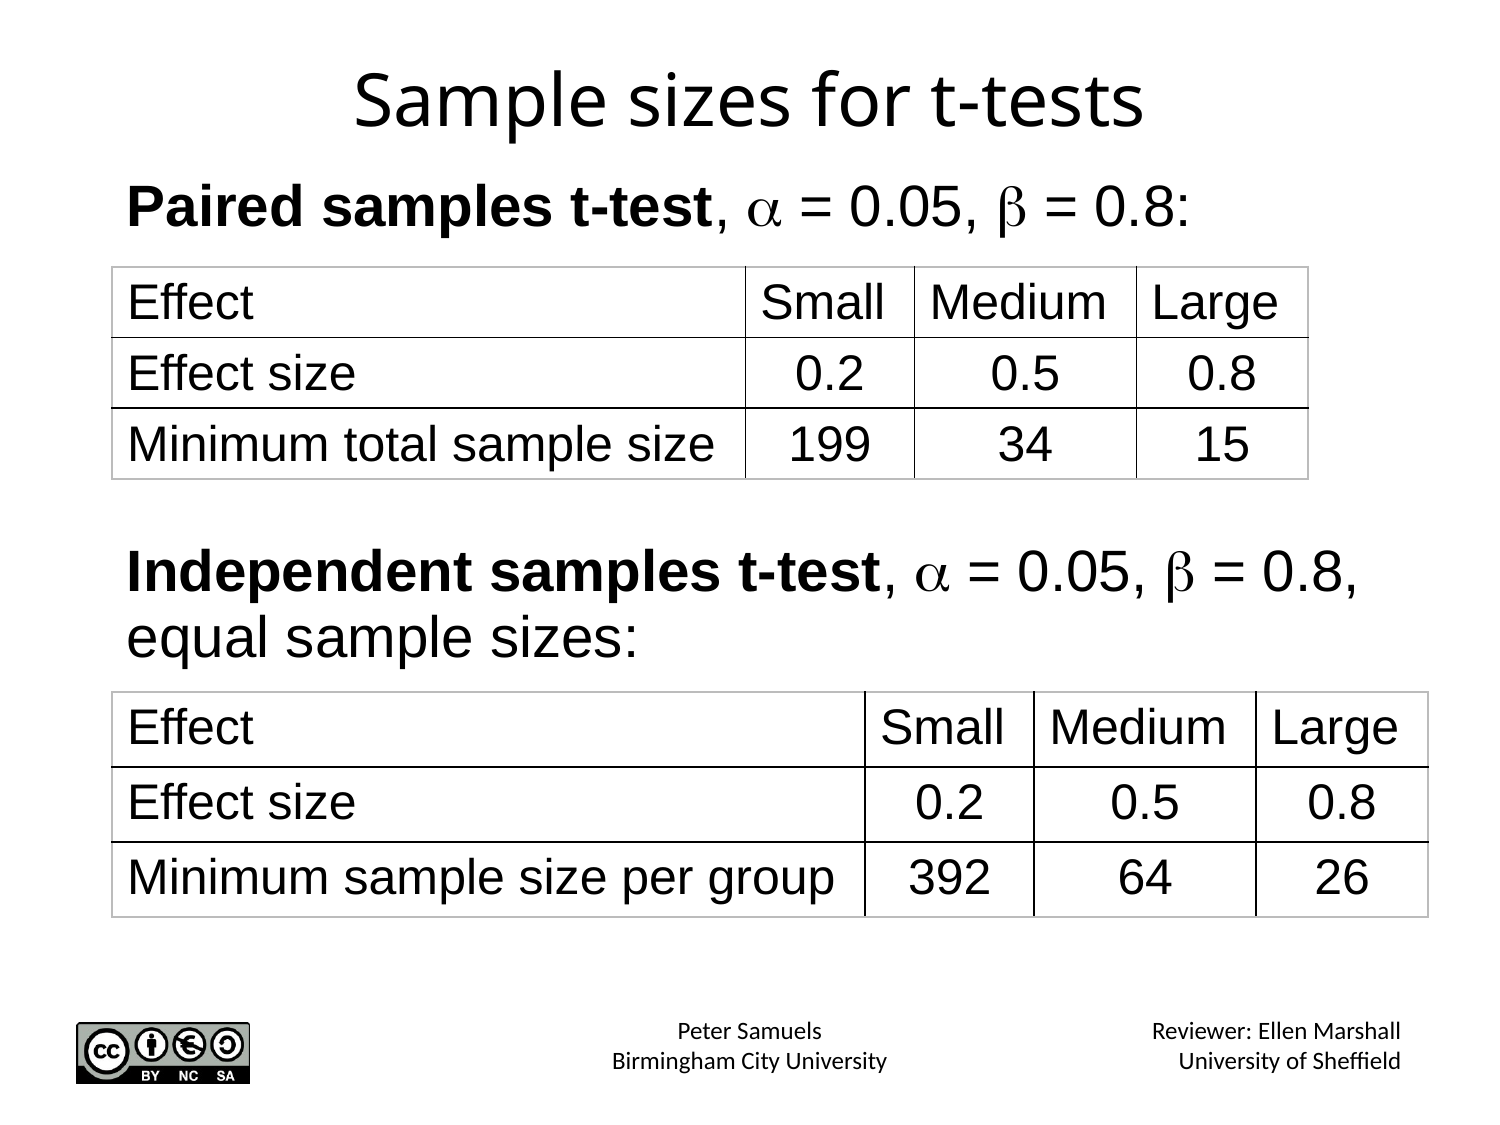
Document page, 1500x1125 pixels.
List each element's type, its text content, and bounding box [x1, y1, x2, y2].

table_header Large [1257, 693, 1427, 766]
table_cell Effect size [113, 768, 864, 841]
text_box Reviewer: Ellen Marshall University of Sheffield [1038, 1007, 1417, 1083]
table_header Small [746, 268, 914, 337]
table_cell 64 [1035, 843, 1255, 916]
table_cell 26 [1257, 843, 1427, 916]
table_cell Effect size [113, 338, 745, 407]
table_header Medium [1035, 693, 1255, 766]
table_cell 0.2 [746, 338, 914, 407]
text_box Paired samples t-test,  = 0.05,  = 0.8: [112, 160, 1341, 246]
table_header Large [1137, 268, 1307, 337]
table_header Effect [113, 693, 864, 766]
table_cell 34 [915, 409, 1136, 478]
table_cell 199 [746, 409, 914, 478]
table_cell 0.5 [1035, 768, 1255, 841]
table_cell 0.5 [915, 338, 1136, 407]
table_cell 0.2 [866, 768, 1033, 841]
table_cell 392 [866, 843, 1033, 916]
text_box Independent samples t-test,  = 0.05,  = 0.8, equal sample sizes: [112, 530, 1388, 679]
table_cell Minimum total sample size [113, 409, 745, 478]
table_header Effect [113, 268, 745, 337]
table_cell 0.8 [1137, 338, 1307, 407]
title Sample sizes for t-tests [75, 45, 1425, 149]
table_cell Minimum sample size per group [113, 843, 864, 916]
table_cell 0.8 [1257, 768, 1427, 841]
text_box Peter Samuels Birmingham City University [549, 1007, 951, 1083]
picture [76, 1022, 251, 1084]
table_cell 15 [1137, 409, 1307, 478]
table_header Small [866, 693, 1033, 766]
table_header Medium [915, 268, 1136, 337]
